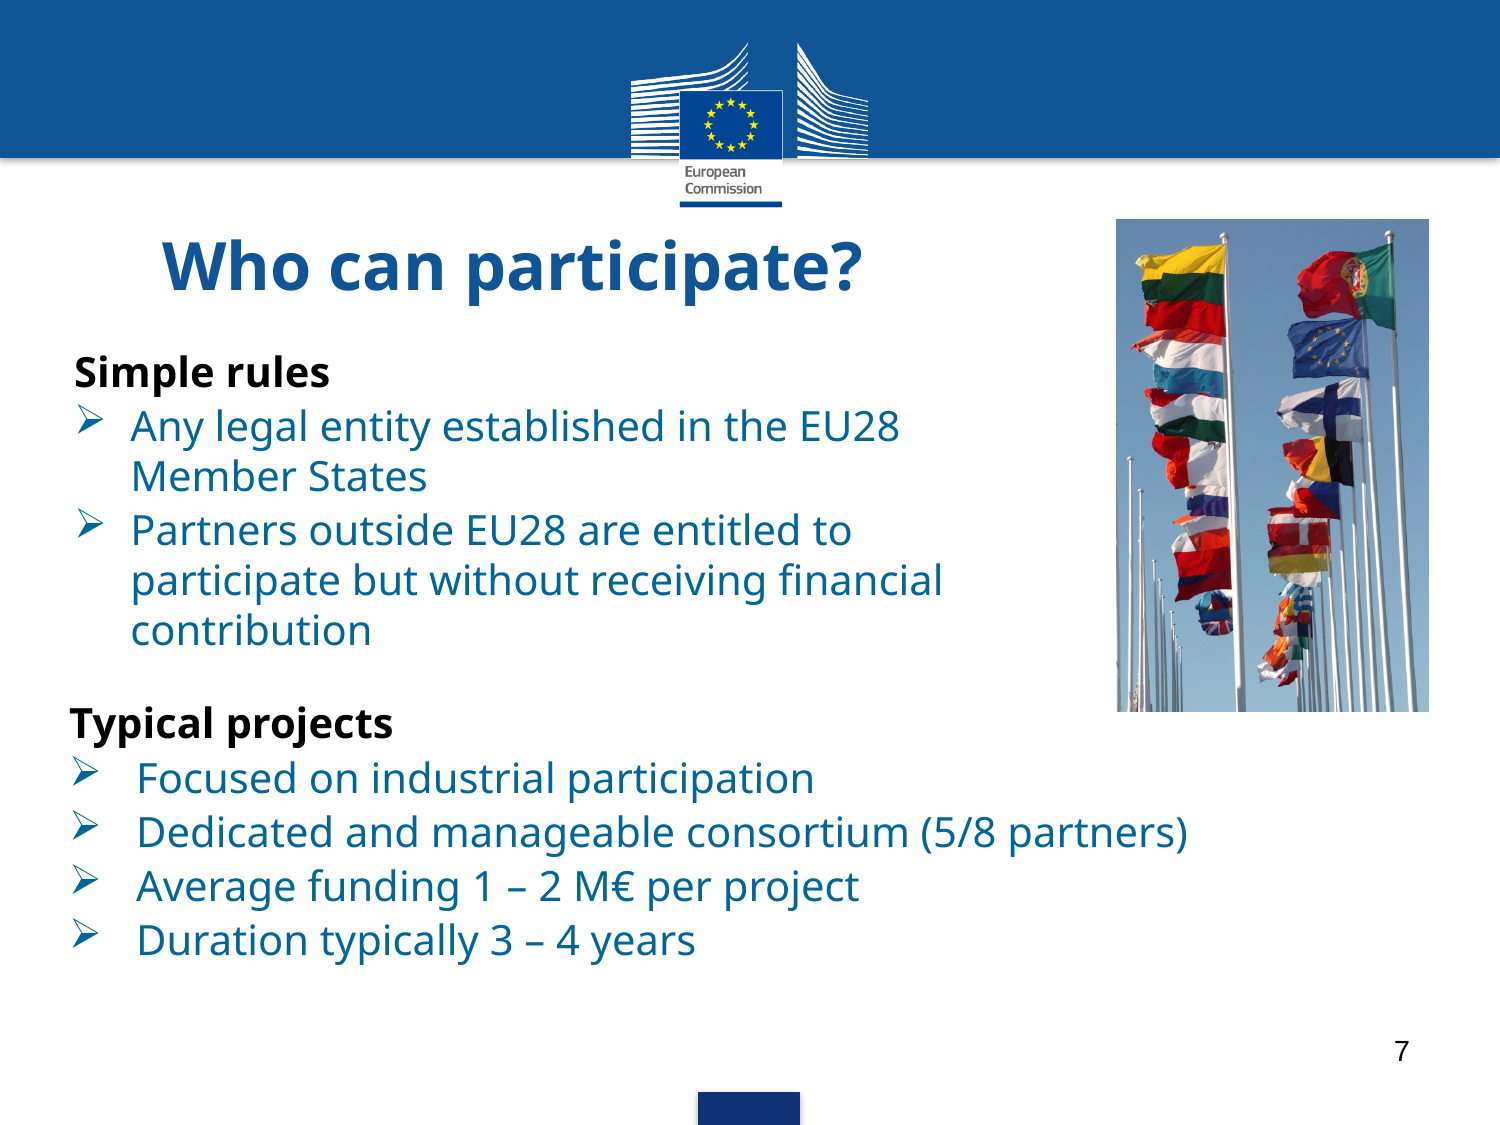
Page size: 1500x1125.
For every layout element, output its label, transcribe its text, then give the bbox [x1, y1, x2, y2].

picture [1115, 219, 1429, 713]
text_box Simple rules Any legal entity established in the EU28 Member States Partners outside EU28 are entitled to participate but without receiving financial contribution [59, 337, 1081, 662]
picture [631, 42, 868, 208]
slide_number 7 [1074, 1024, 1426, 1103]
text_box Typical projects Focused on industrial participation Dedicated and manageable consortium (5/8 partners) Average funding 1 – 2 M€ per project Duration typically 3 – 4 years [54, 689, 1482, 1037]
text_box Who can participate? [29, 221, 879, 307]
